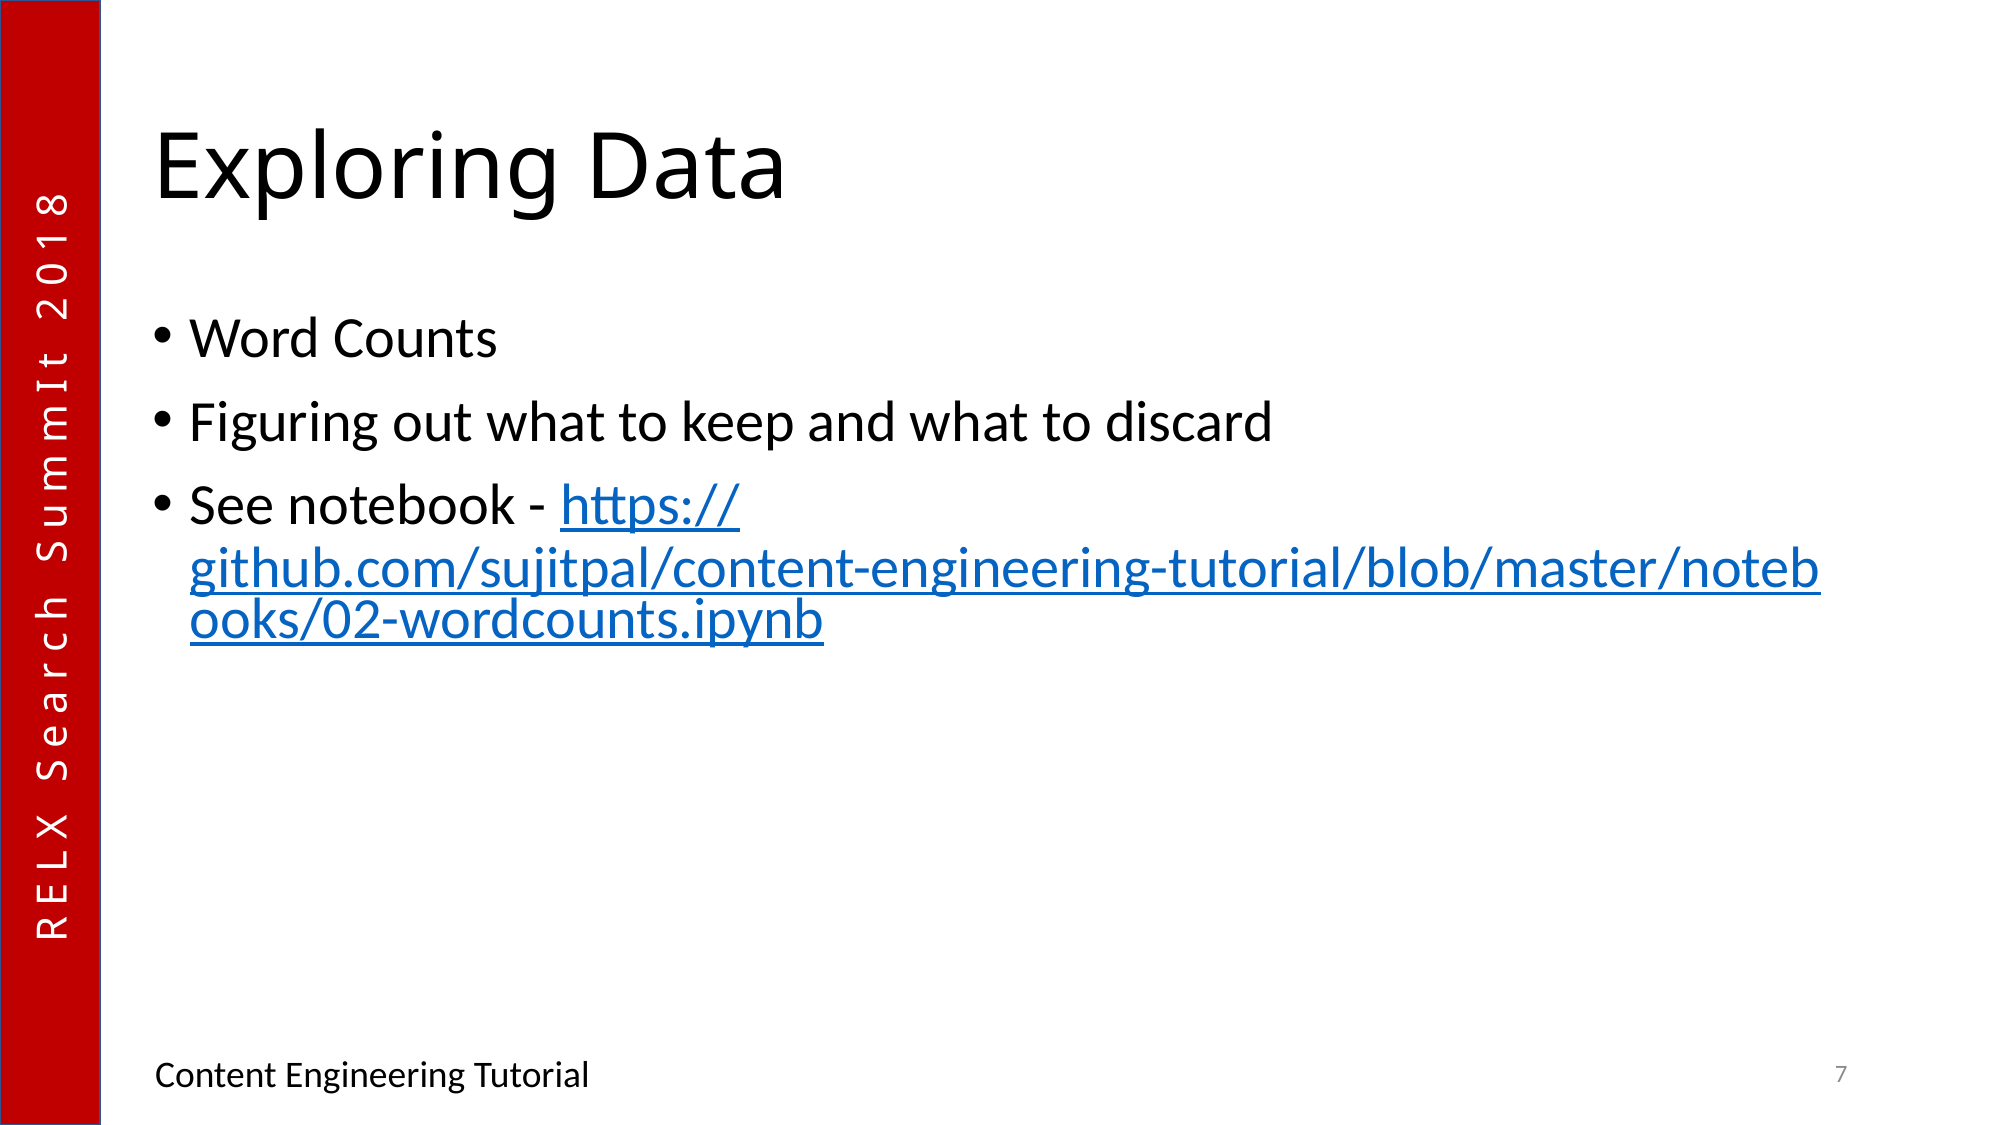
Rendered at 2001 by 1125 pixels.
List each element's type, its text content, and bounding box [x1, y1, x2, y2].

title Exploring Data [137, 59, 1863, 278]
slide_number 7 [1412, 1042, 1863, 1103]
list Word Counts Figuring out what to keep and what to discard See notebook - https://github.com/sujitpal/content-engineering-tutorial/blob/master/notebooks/02-wordcounts.ipynb [137, 299, 1863, 1014]
footer Content Engineering Tutorial [140, 1042, 816, 1103]
